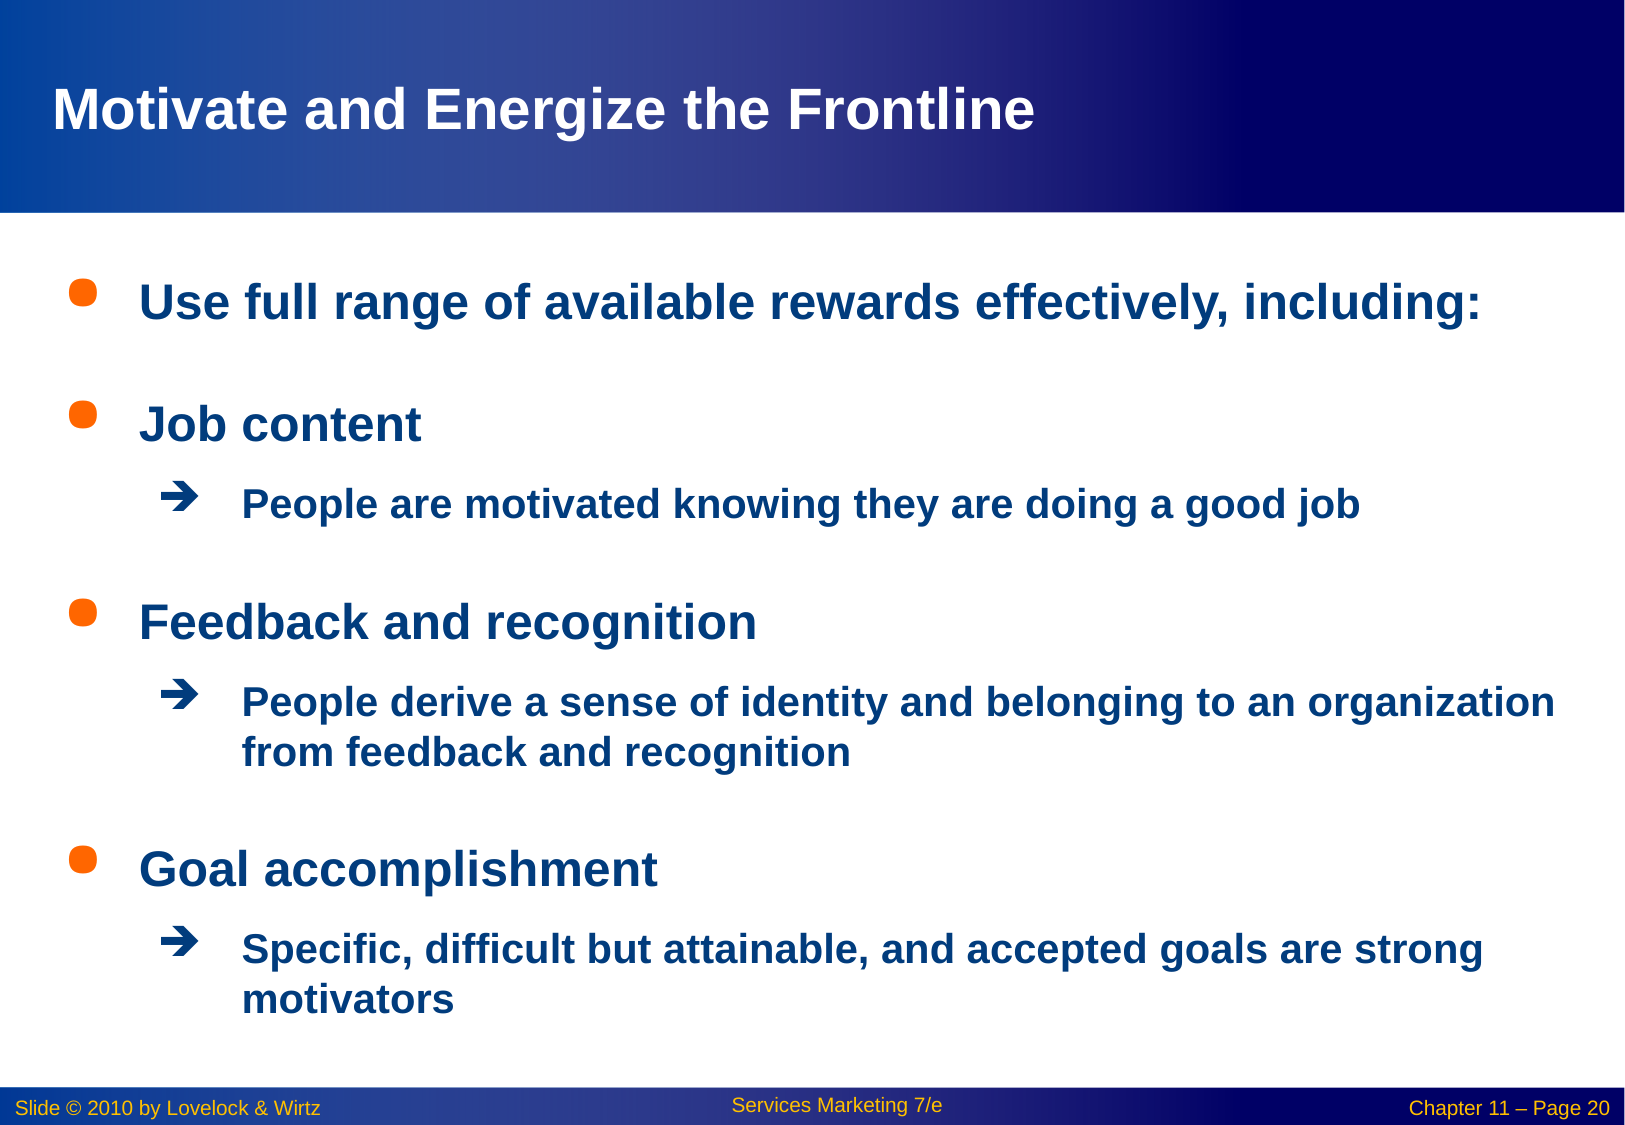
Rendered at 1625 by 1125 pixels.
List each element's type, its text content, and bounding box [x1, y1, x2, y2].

list Use full range of available rewards effectively, including: Job content People are motivated knowing they are doing a good job Feedback and recognition People derive a sense of identity and belonging to an organization from feedback and recognition Goal accomplishment Specific, difficult but attainable, and accepted goals are strong motivators [49, 261, 1588, 1051]
title Motivate and Energize the Frontline [36, 37, 1088, 176]
